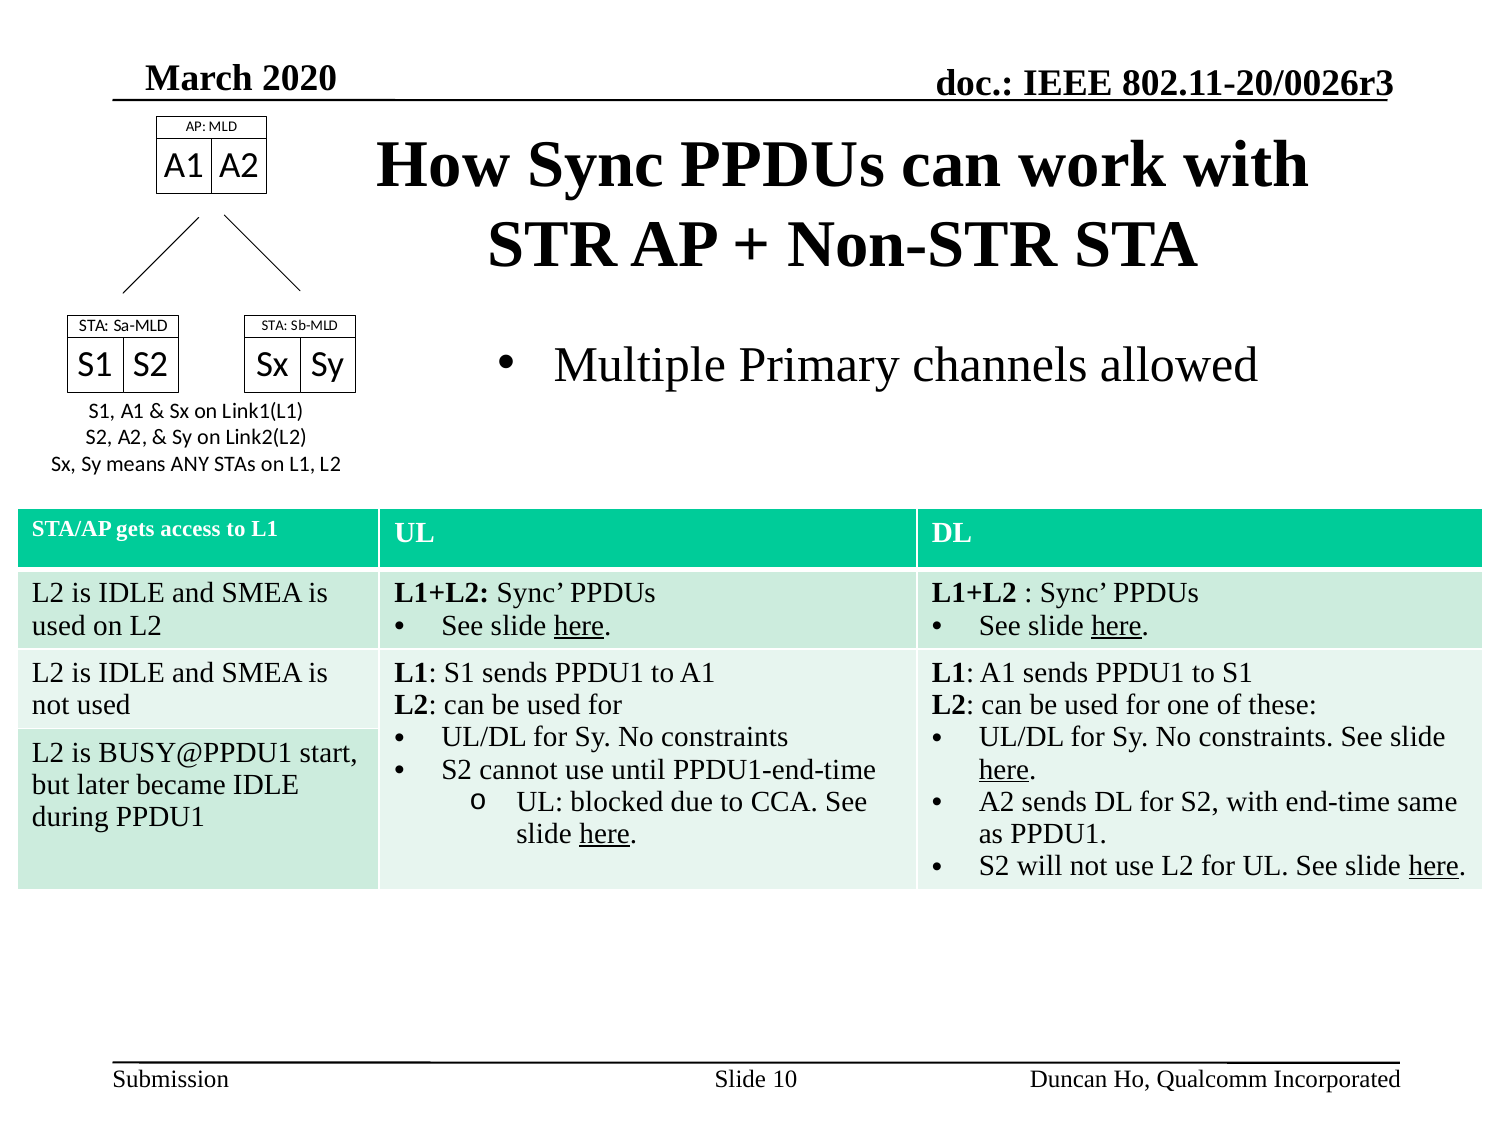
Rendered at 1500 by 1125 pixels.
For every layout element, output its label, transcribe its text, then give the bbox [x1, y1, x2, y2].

title How Sync PPDUs can work with STR AP + Non-STR STA [365, 112, 1388, 288]
table_header DL [918, 509, 1482, 567]
text_box Multiple Primary channels allowed [482, 323, 1395, 499]
table_header UL [380, 509, 916, 567]
table_cell L1: S1 sends PPDU1 to A1 L2: can be used for UL/DL for Sy. No constraints S2 cannot use until PPDU1-end-time UL: blocked due to CCA. See slide here. [380, 650, 916, 889]
table_cell L1: A1 sends PPDU1 to S1 L2: can be used for one of these: UL/DL for Sy. No constraints. See slide here. A2 sends DL for S2, with end-time same as PPDU1. S2 will not use L2 for UL. See slide here. [918, 650, 1482, 889]
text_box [38, 112, 364, 489]
slide_number Slide 10 [712, 1061, 800, 1123]
table_cell L1+L2 : Sync’ PPDUs See slide here. [918, 572, 1482, 648]
table_cell L2 is BUSY@PPDU1 start, but later became IDLE during PPDU1 [18, 729, 378, 889]
table_cell L1+L2: Sync’ PPDUs See slide here. [380, 572, 916, 648]
table_header STA/AP gets access to L1 [18, 509, 378, 567]
table_cell L2 is IDLE and SMEA is used on L2 [18, 572, 378, 648]
table_cell L2 is IDLE and SMEA is not used [18, 650, 378, 728]
footer Duncan Ho, Qualcomm Incorporated [878, 1061, 1402, 1093]
